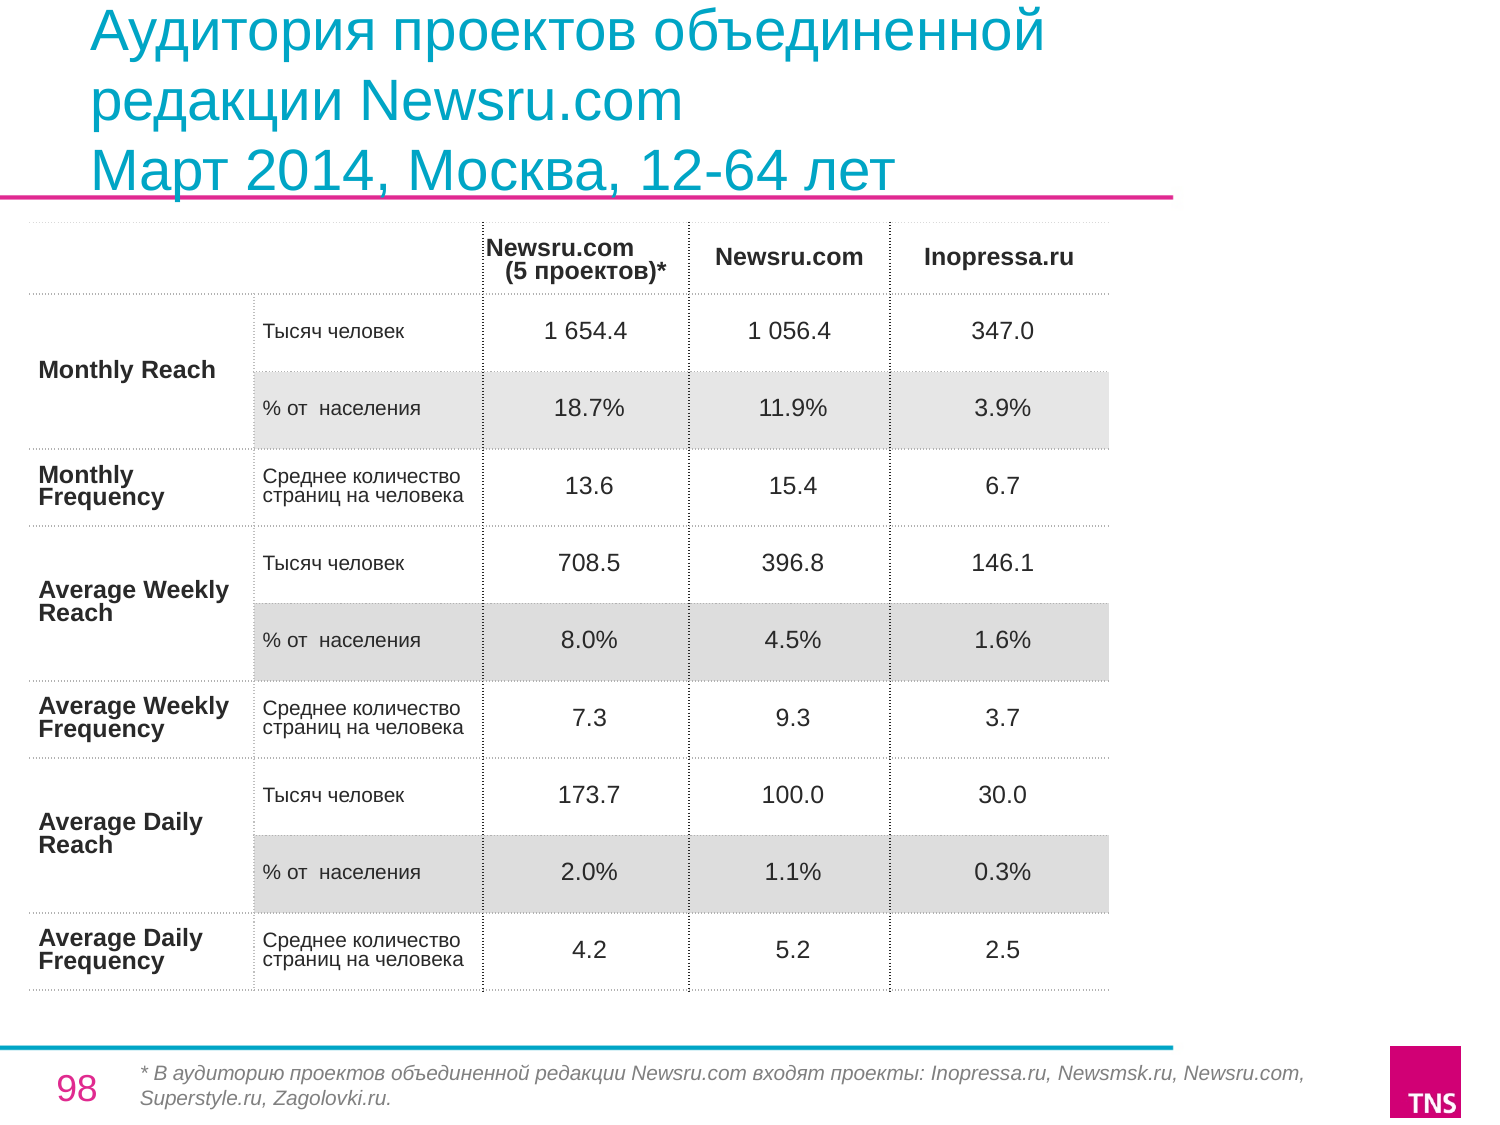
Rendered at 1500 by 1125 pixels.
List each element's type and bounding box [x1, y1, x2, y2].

picture [0, 0, 1500, 1125]
text_box [125, 1052, 1412, 1117]
slide_number [40, 1055, 392, 1125]
table_cell [29, 294, 1109, 990]
table_header [29, 223, 1109, 294]
title [74, 8, 1476, 187]
